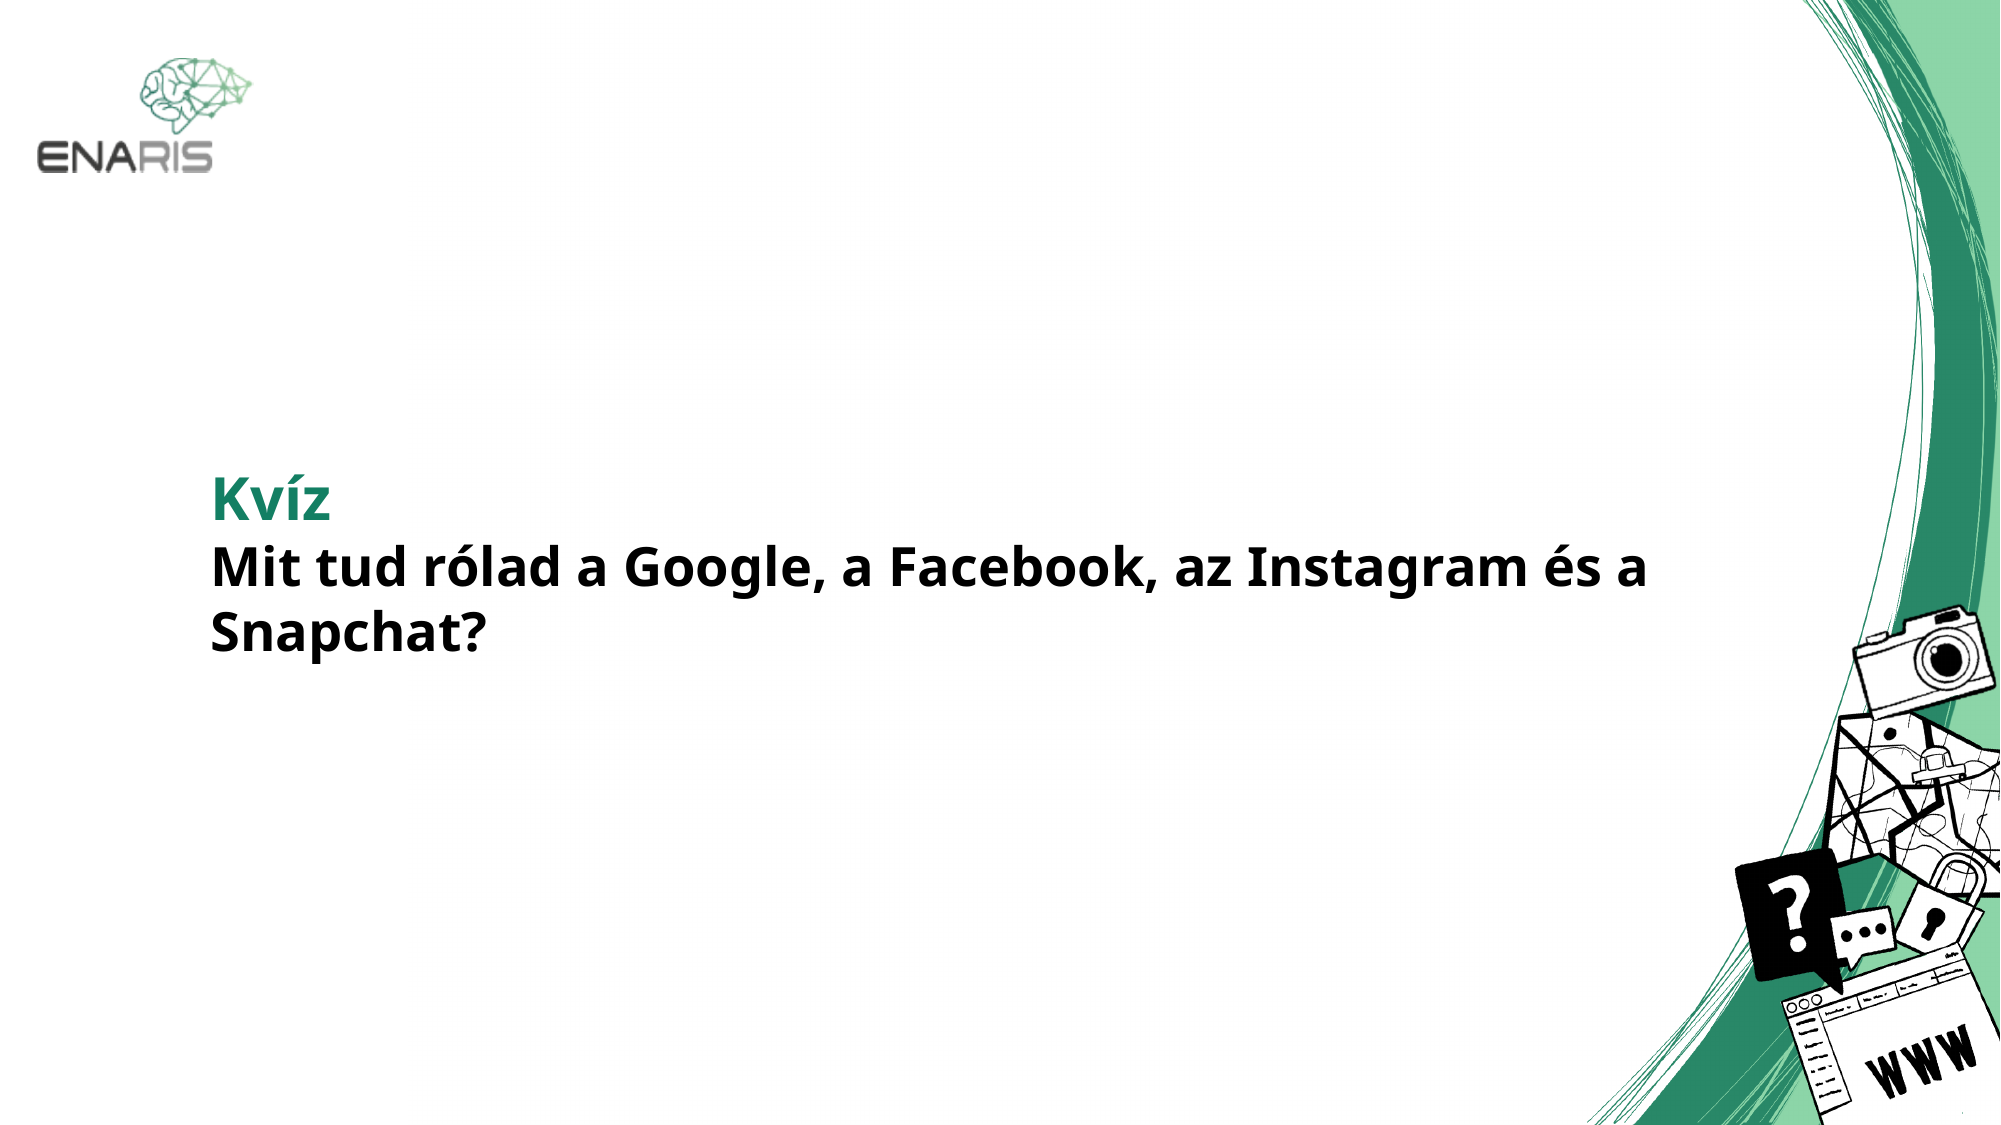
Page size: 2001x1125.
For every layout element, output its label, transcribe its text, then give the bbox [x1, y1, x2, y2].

title Kvíz Mit tud rólad a Google, a Facebook, az Instagram és a Snapchat? [195, 453, 1805, 672]
picture [408, 0, 2000, 1125]
picture [37, 58, 254, 173]
